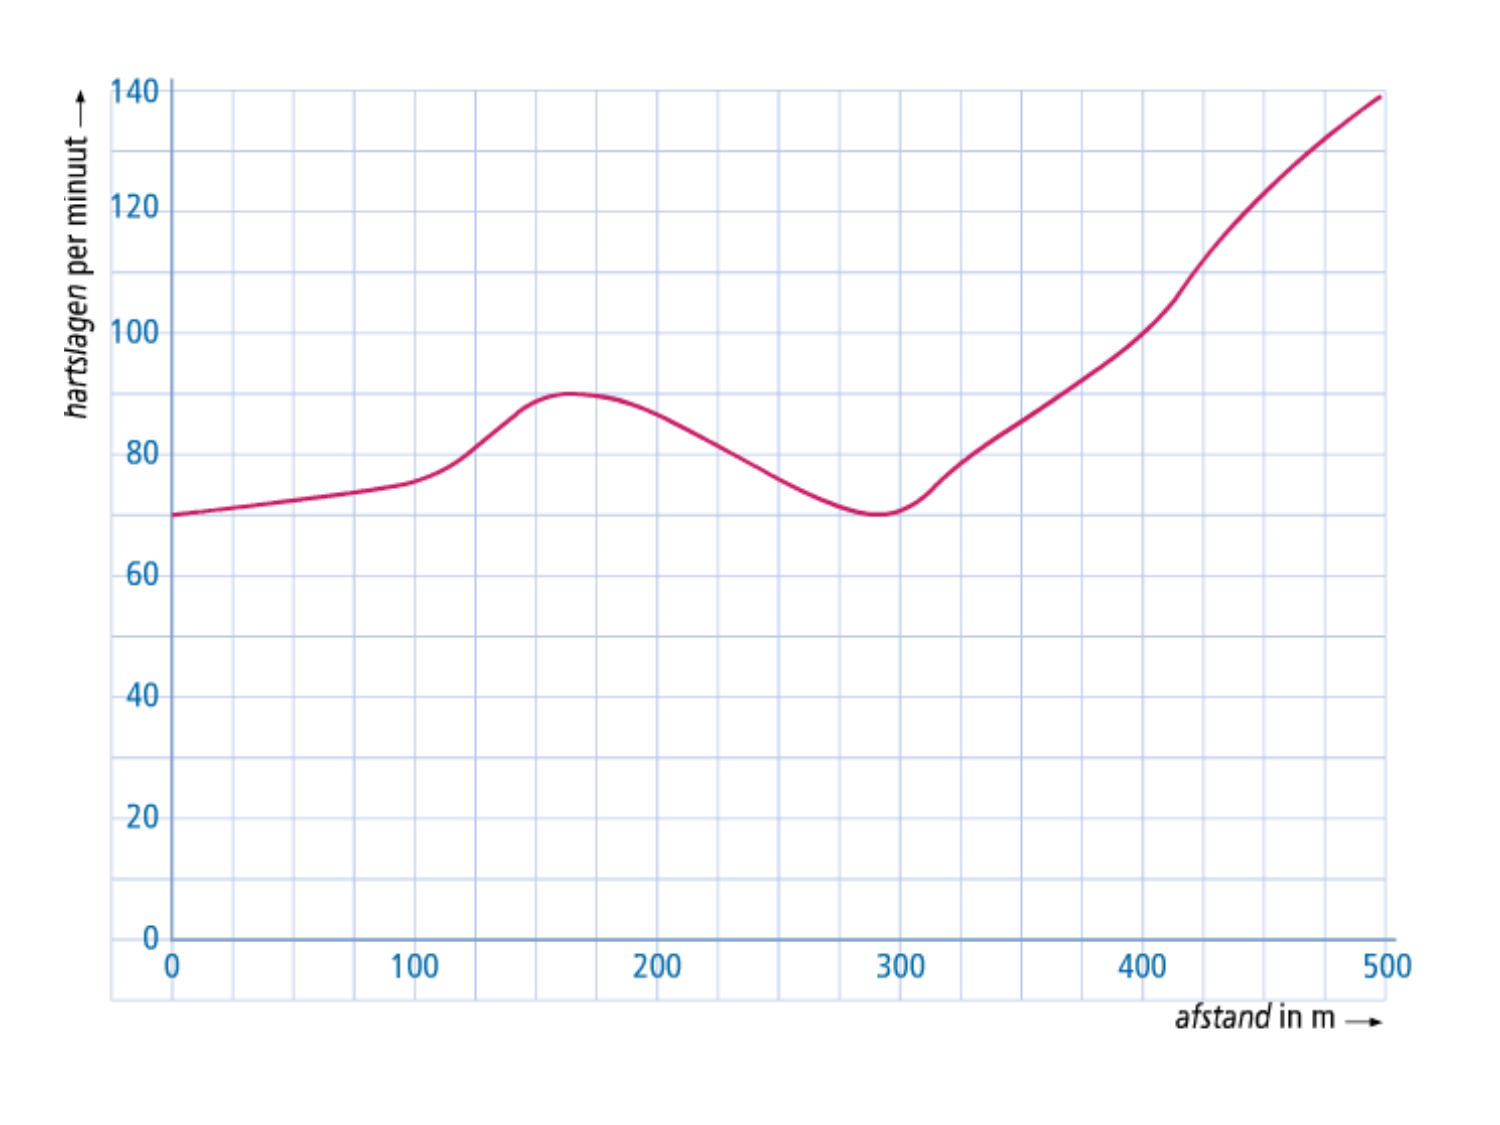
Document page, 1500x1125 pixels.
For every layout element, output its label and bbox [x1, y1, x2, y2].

picture [64, 60, 1436, 1065]
